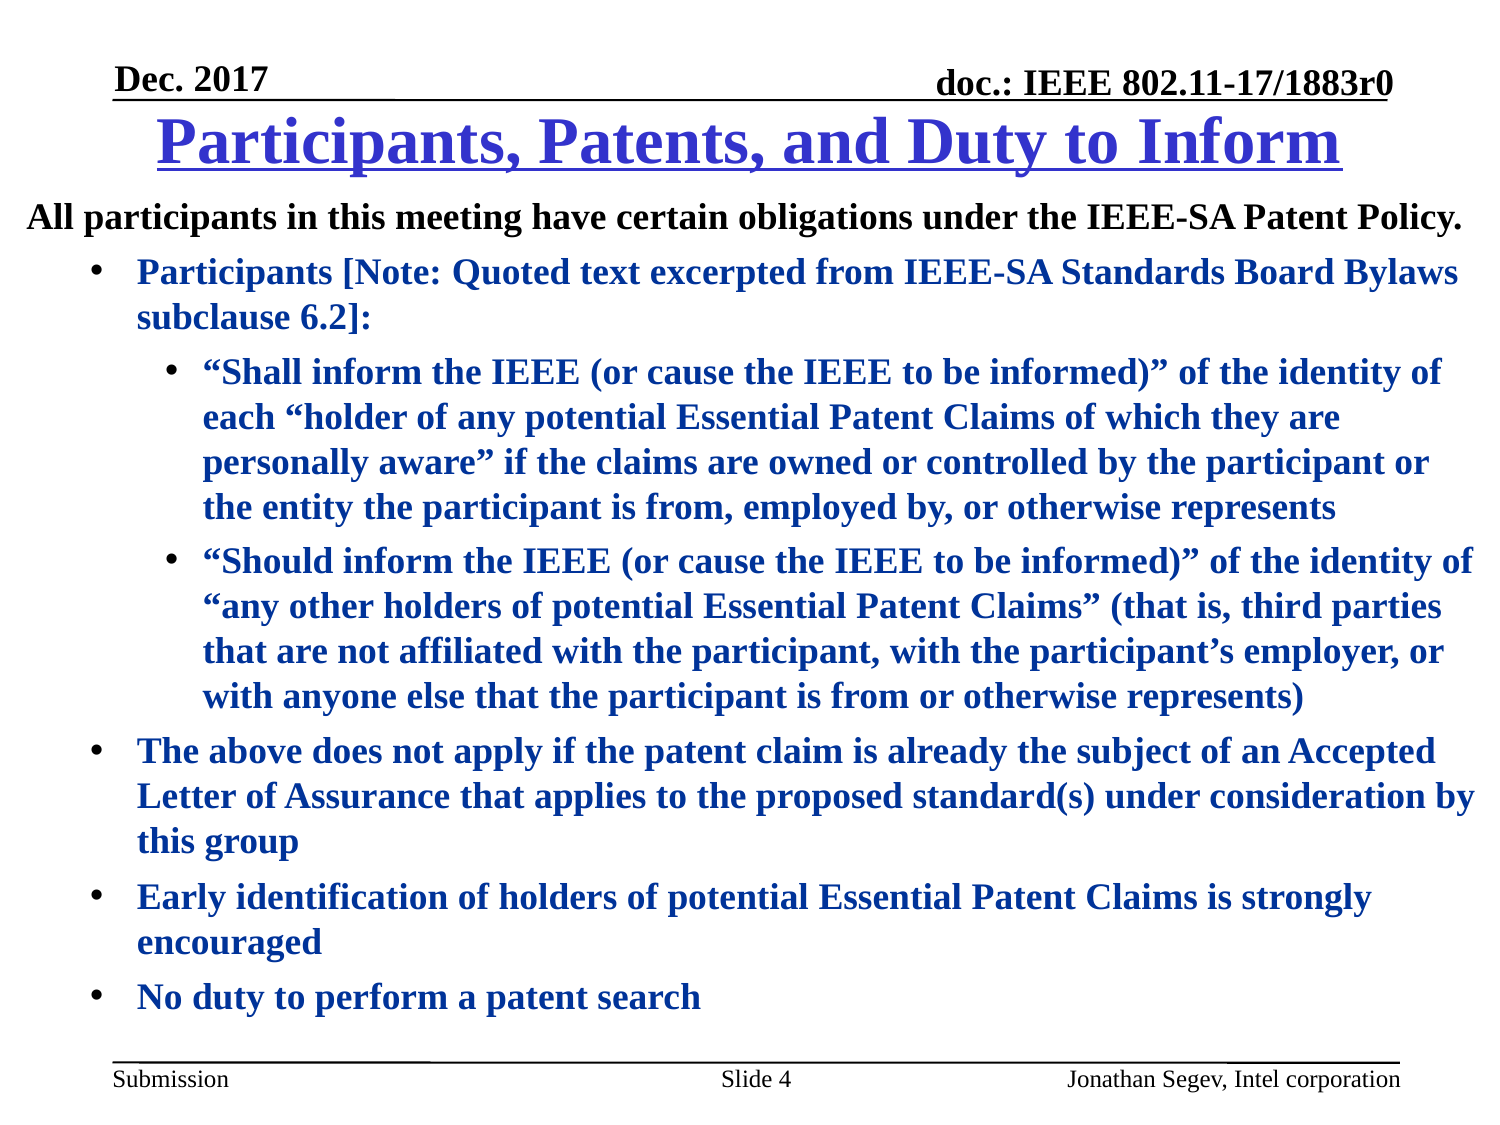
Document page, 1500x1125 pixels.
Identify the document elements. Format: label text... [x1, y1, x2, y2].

footer Jonathan Segev, Intel corporation [878, 1061, 1402, 1093]
text_box All participants in this meeting have certain obligations under the IEEE-SA Patent Policy. Participants [Note: Quoted text excerpted from IEEE-SA Standards Board Bylaws subclause 6.2]: “Shall inform the IEEE (or cause the IEEE to be informed)” of the identity of each “holder of any potential Essential Patent Claims of which they are personally aware” if the claims are owned or controlled by the participant or the entity the participant is from, employed by, or otherwise represents “Should inform the IEEE (or cause the IEEE to be informed)” of the identity of “any other holders of potential Essential Patent Claims” (that is, third parties that are not affiliated with the participant, with the participant’s employer, or with anyone else that the participant is from or otherwise represents) The above does not apply if the patent claim is already the subject of an Accepted Letter of Assurance that applies to the proposed standard(s) under consideration by this group Early identification of holders of potential Essential Patent Claims is strongly encouraged No duty to perform a patent search [0, 184, 1500, 1060]
title Participants, Patents, and Duty to Inform [112, 112, 1388, 163]
slide_number Slide 4 [712, 1061, 800, 1123]
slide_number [114, 54, 423, 100]
